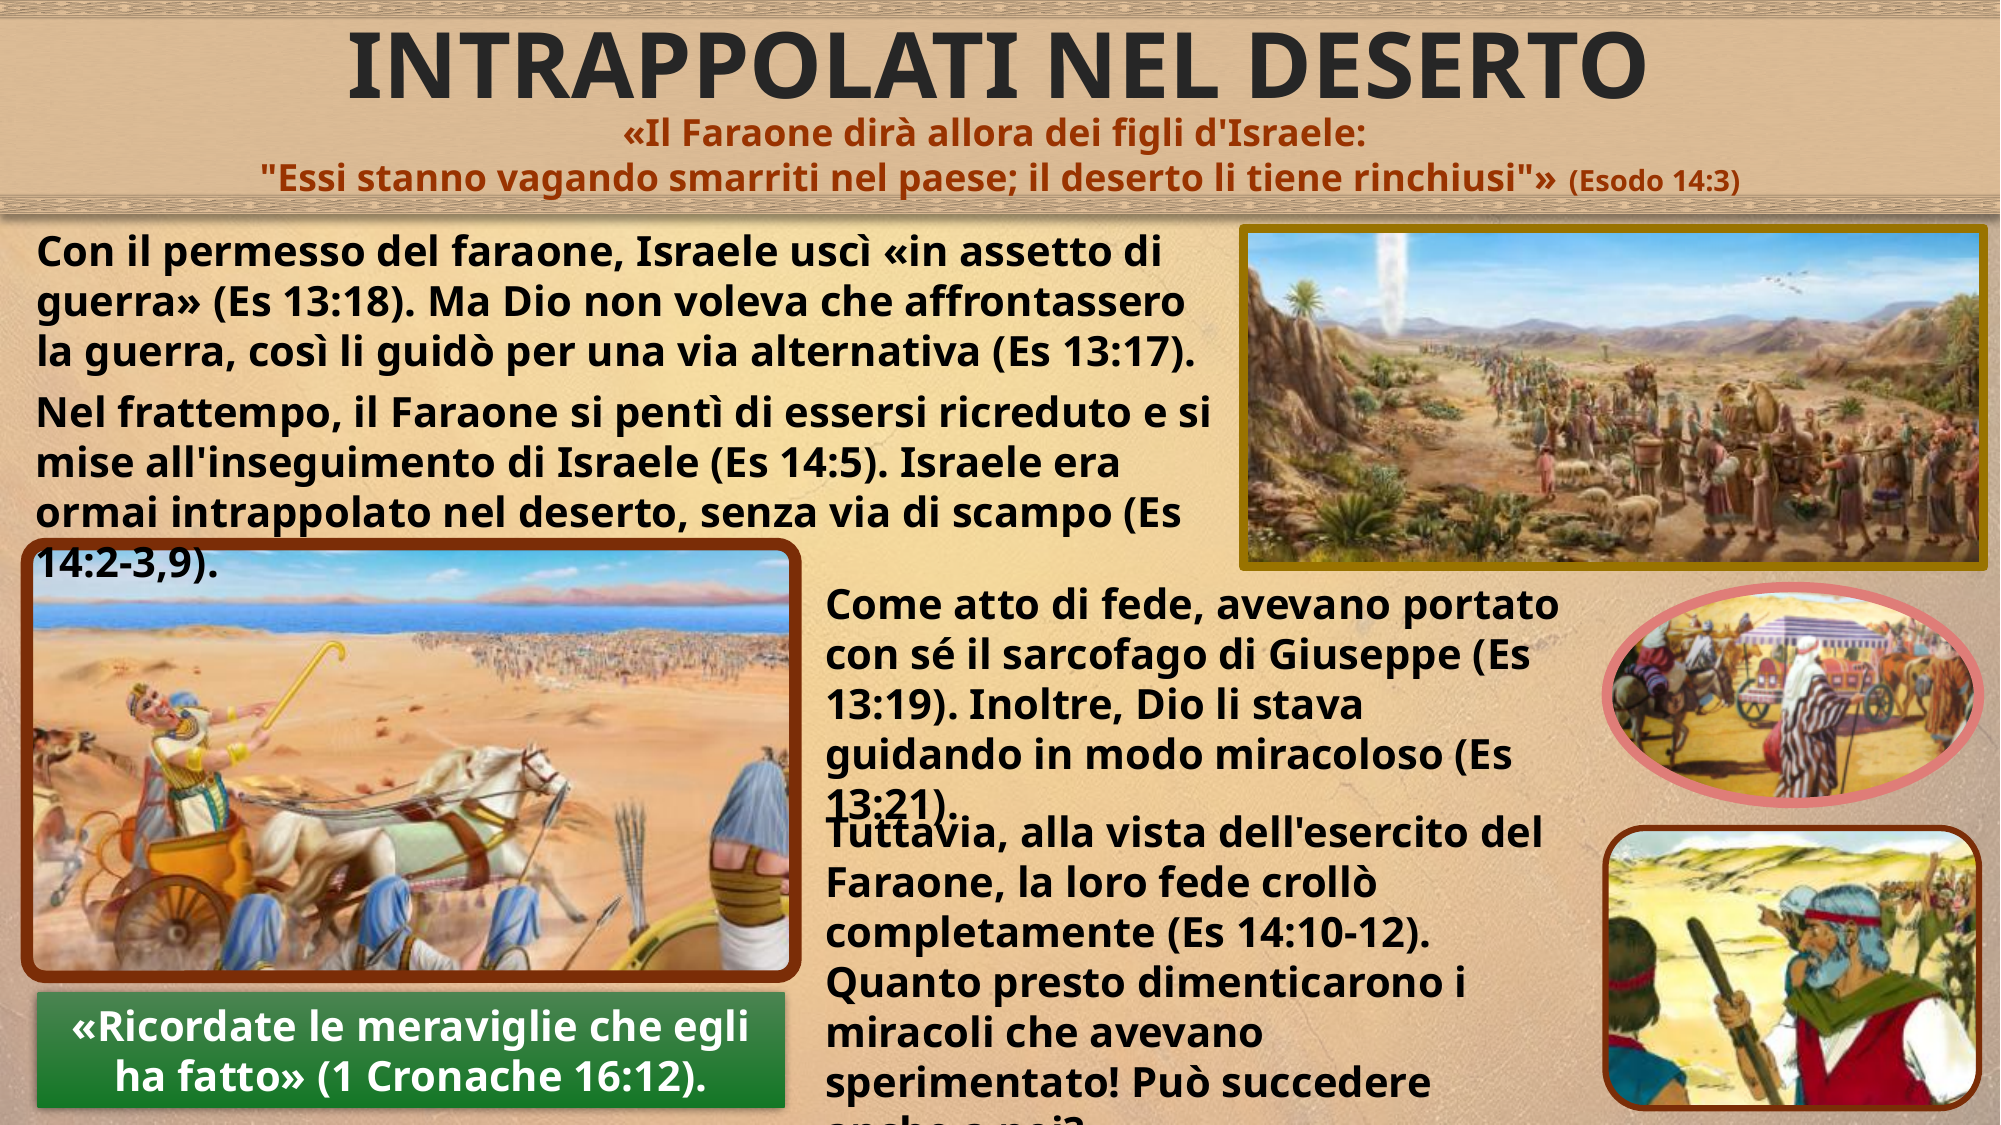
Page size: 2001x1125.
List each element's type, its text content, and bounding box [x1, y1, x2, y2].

text_box INTRAPPOLATI NEL DESERTO [0, 0, 2000, 101]
picture [1247, 232, 1980, 563]
text_box [0, 207, 2000, 215]
text_box Tuttavia, alla vista dell'esercito del Faraone, la loro fede crollò completamente (Es 14:10-12). Quanto presto dimenticarono i miracoli che avevano sperimentato! Può succedere anche a noi? [810, 798, 1579, 1125]
text_box Come atto di fede, avevano portato con sé il sarcofago di Giuseppe (Es 13:19). Inoltre, Dio li stava guidando in modo miracoloso (Es 13:21). [810, 570, 1589, 835]
text_box «Il Faraone dirà allora dei figli d'Israele: "Essi stanno vagando smarriti nel paese; il deserto li tiene rinchiusi"» (Esodo 14:3) [0, 101, 2000, 207]
picture [26, 543, 796, 978]
text_box Con il permesso del faraone, Israele uscì «in assetto di guerra» (Es 13:18). Ma Dio non voleva che affrontassero la guerra, così li guidò per una via alternativa (Es 13:17). [21, 217, 1230, 378]
text_box «Ricordate le meraviglie che egli ha fatto» (1 Cronache 16:12). [37, 992, 785, 1108]
picture [1606, 586, 1980, 804]
picture [1604, 827, 1980, 1109]
text_box Nel frattempo, il Faraone si pentì di essersi ricreduto e si mise all'inseguimento di Israele (Es 14:5). Israele era ormai intrappolato nel deserto, senza via di scampo (Es 14:2-3,9). [20, 378, 1249, 594]
